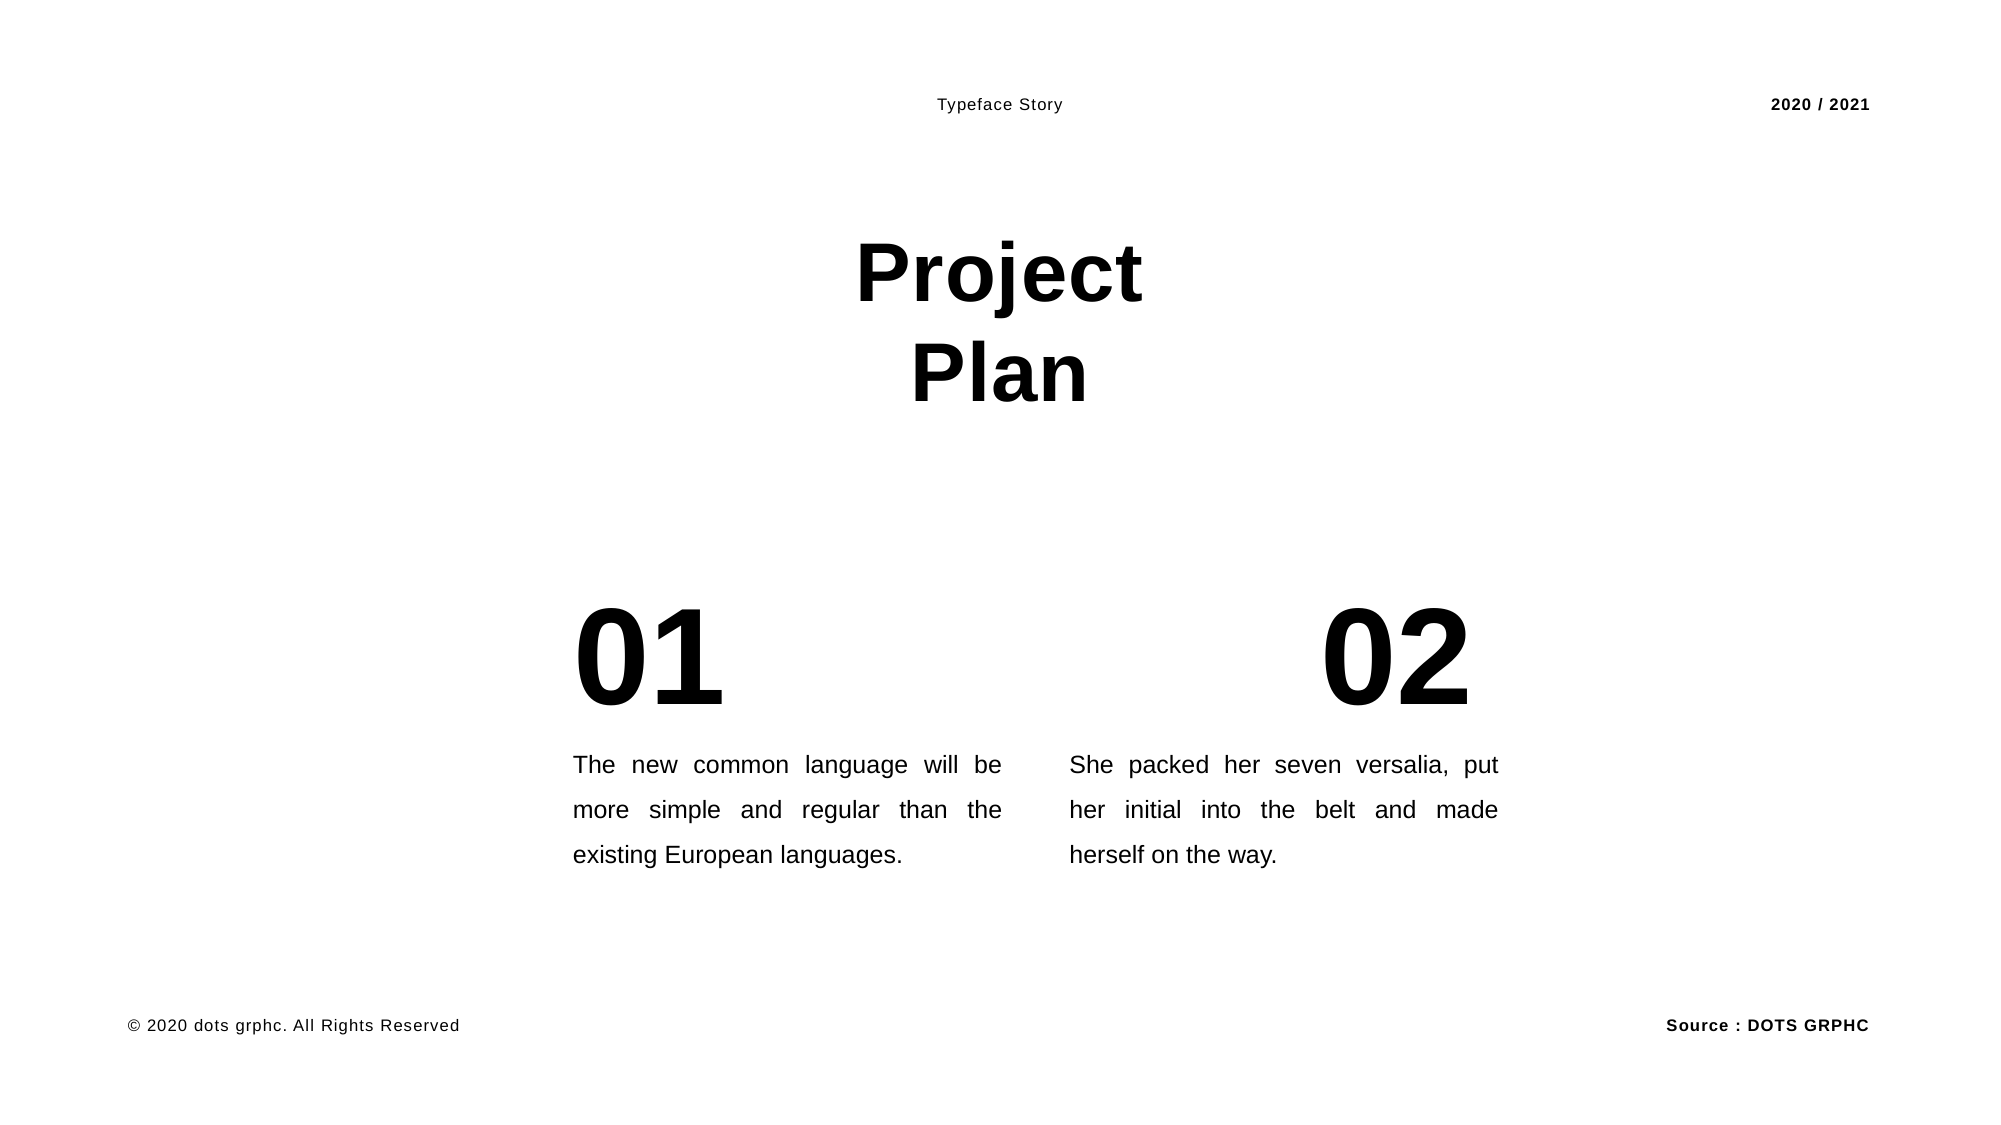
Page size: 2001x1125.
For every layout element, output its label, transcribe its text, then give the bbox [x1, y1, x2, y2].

text_box 2020 / 2021 [1688, 86, 1885, 122]
text_box The new common language will be more simple and regular than the existing European languages. [558, 726, 1019, 876]
text_box 01 [558, 559, 768, 726]
text_box © 2020 dots grphc. All Rights Reserved [113, 1007, 490, 1043]
text_box Project Plan [838, 210, 1162, 426]
text_box She packed her seven versalia, put her initial into the belt and made herself on the way. [1054, 726, 1515, 876]
text_box 02 [1305, 559, 1515, 726]
text_box Typeface Story [881, 86, 1119, 122]
text_box Source : DOTS GRPHC [1538, 1007, 1884, 1042]
